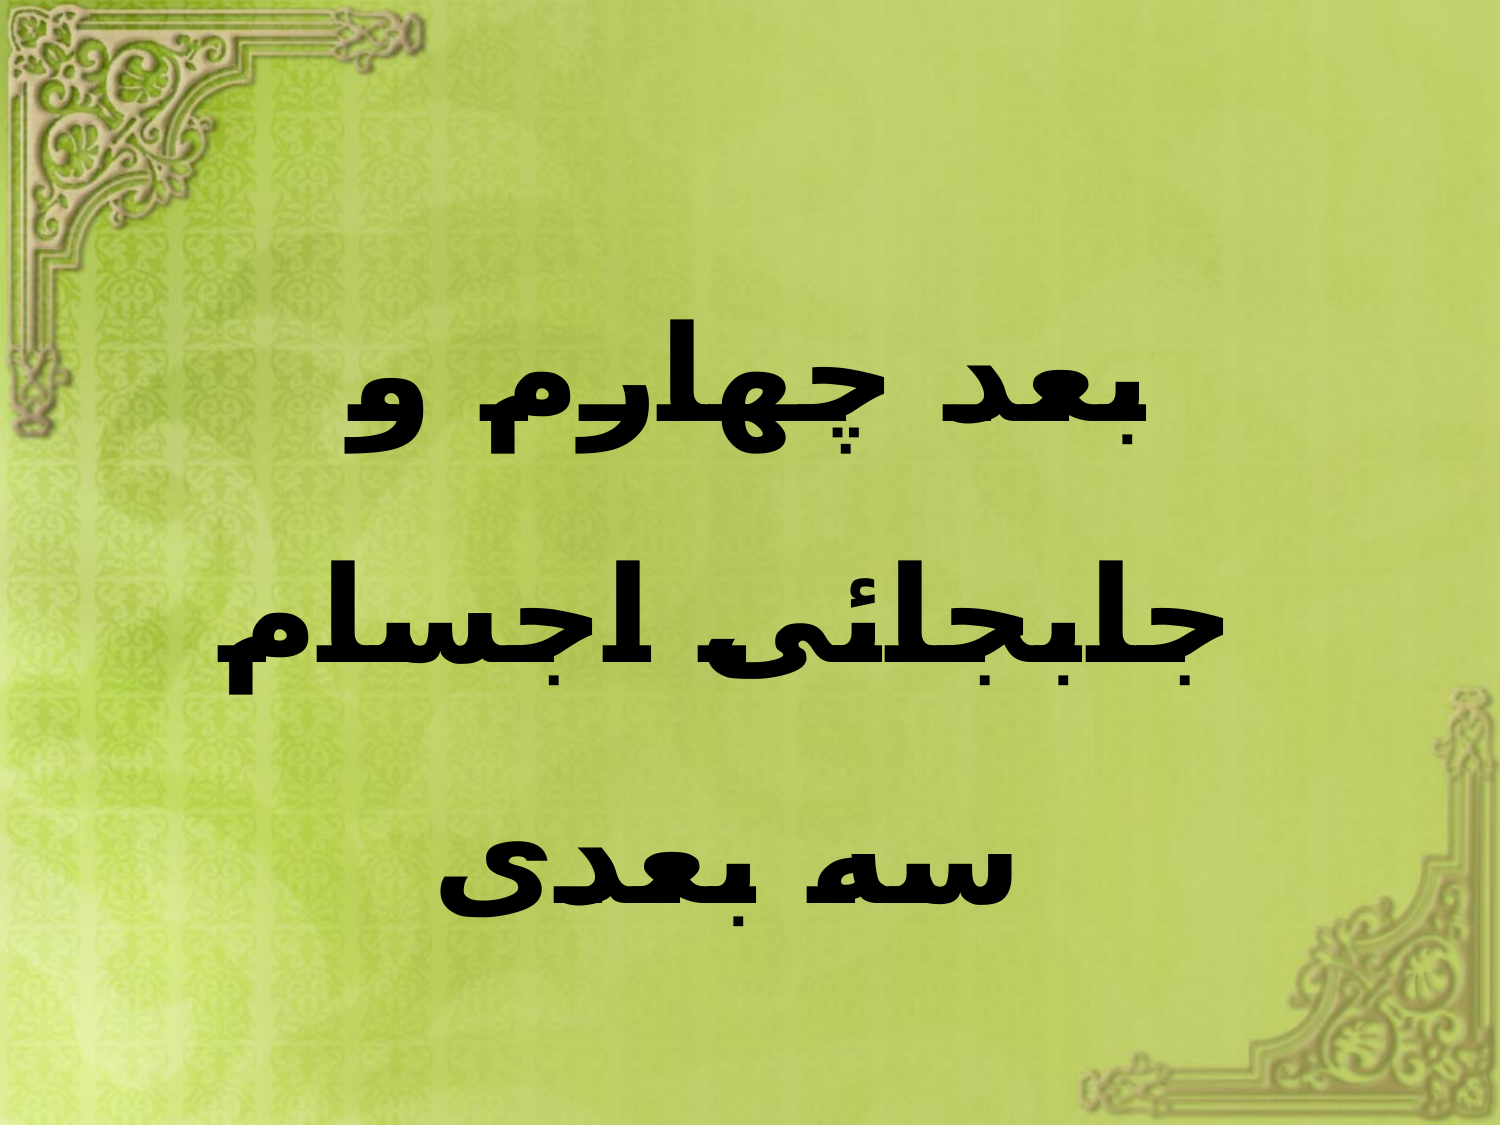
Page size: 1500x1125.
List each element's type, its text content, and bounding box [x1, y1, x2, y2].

list بعد چهارم و جابجائی اجسام سه بعدی [74, 199, 1426, 943]
picture [0, 0, 1500, 1125]
